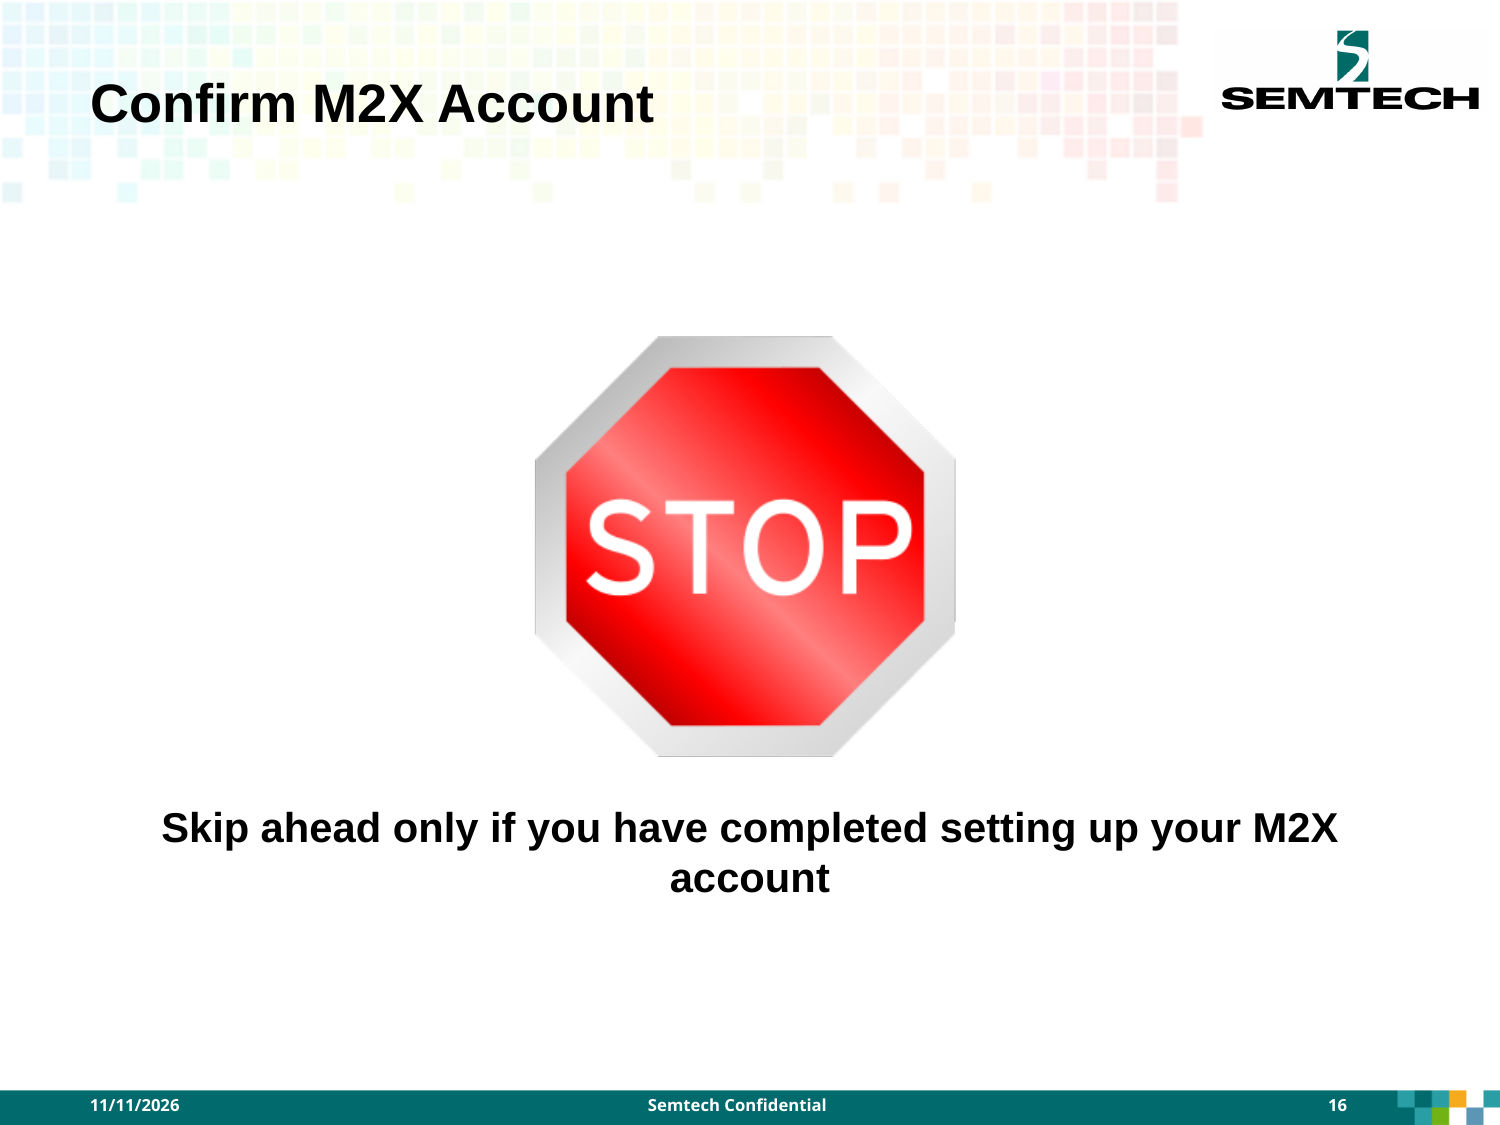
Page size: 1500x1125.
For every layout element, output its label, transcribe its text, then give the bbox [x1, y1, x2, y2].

title Confirm M2X Account [75, 45, 1200, 163]
picture [0, 0, 1500, 1125]
list Skip ahead only if you have completed setting up your M2X account [75, 793, 1425, 943]
